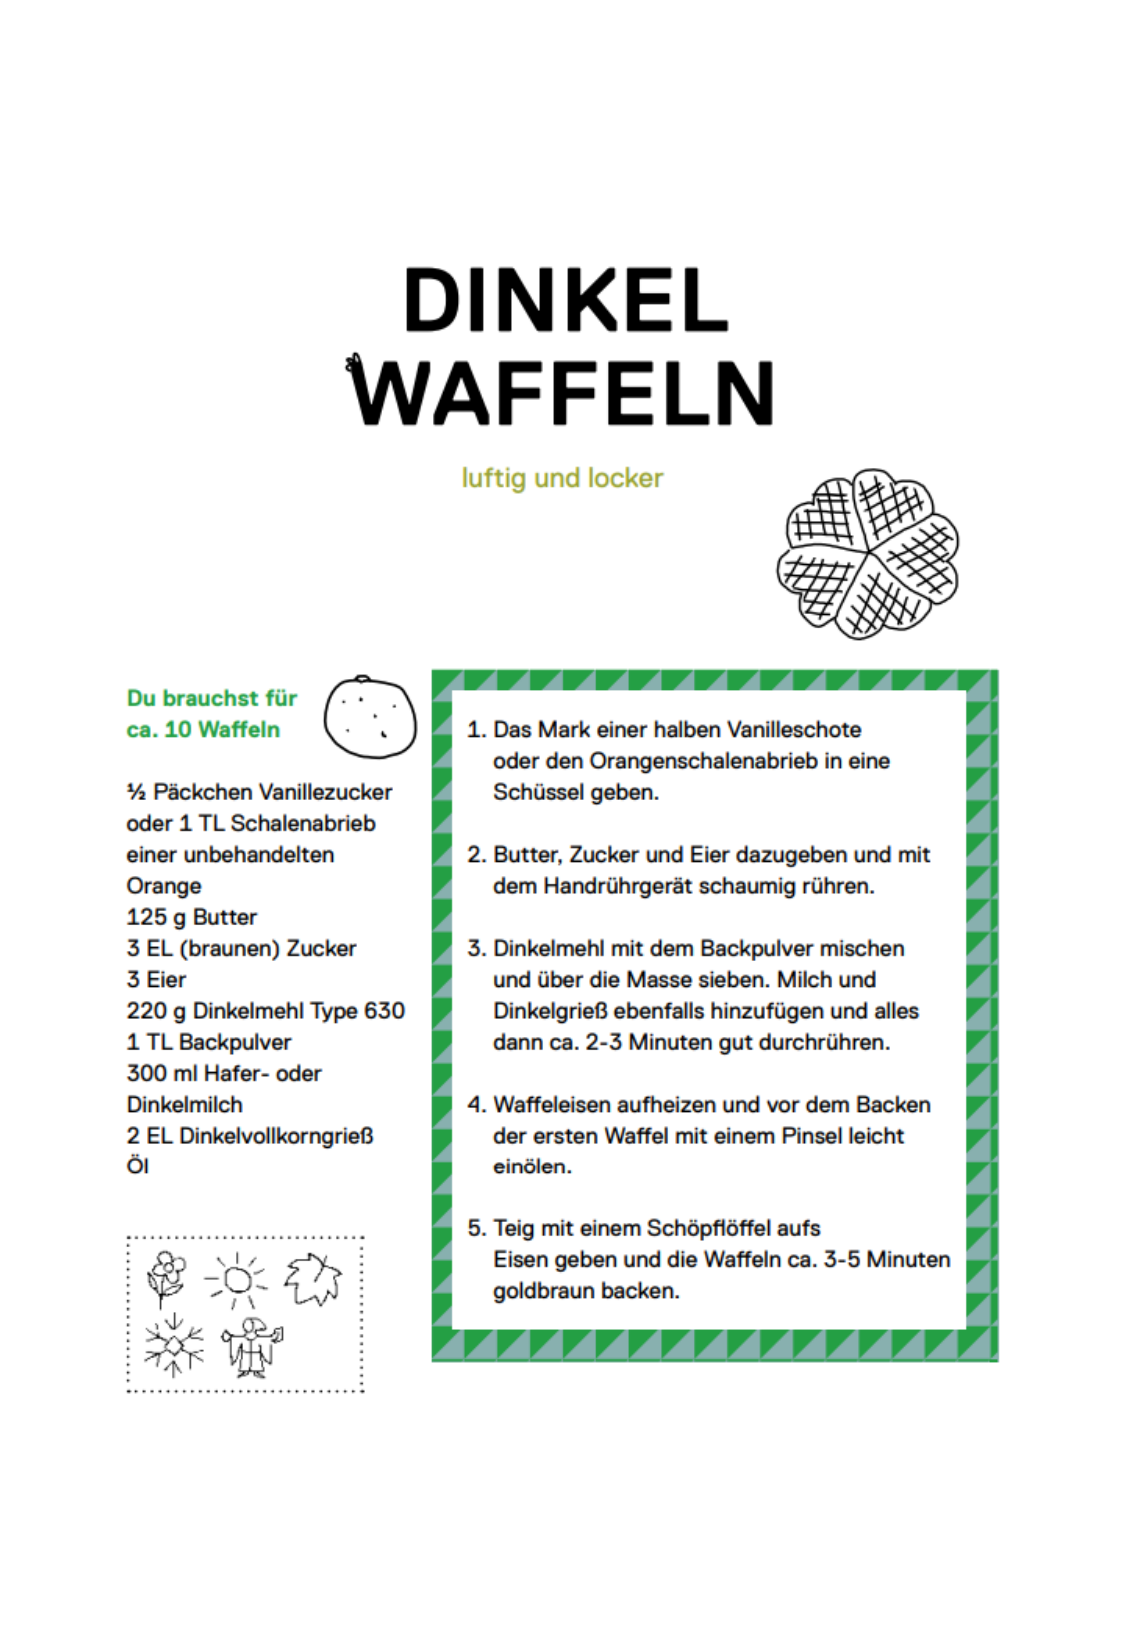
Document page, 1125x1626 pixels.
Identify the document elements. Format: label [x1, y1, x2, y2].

picture [20, 192, 1104, 1433]
